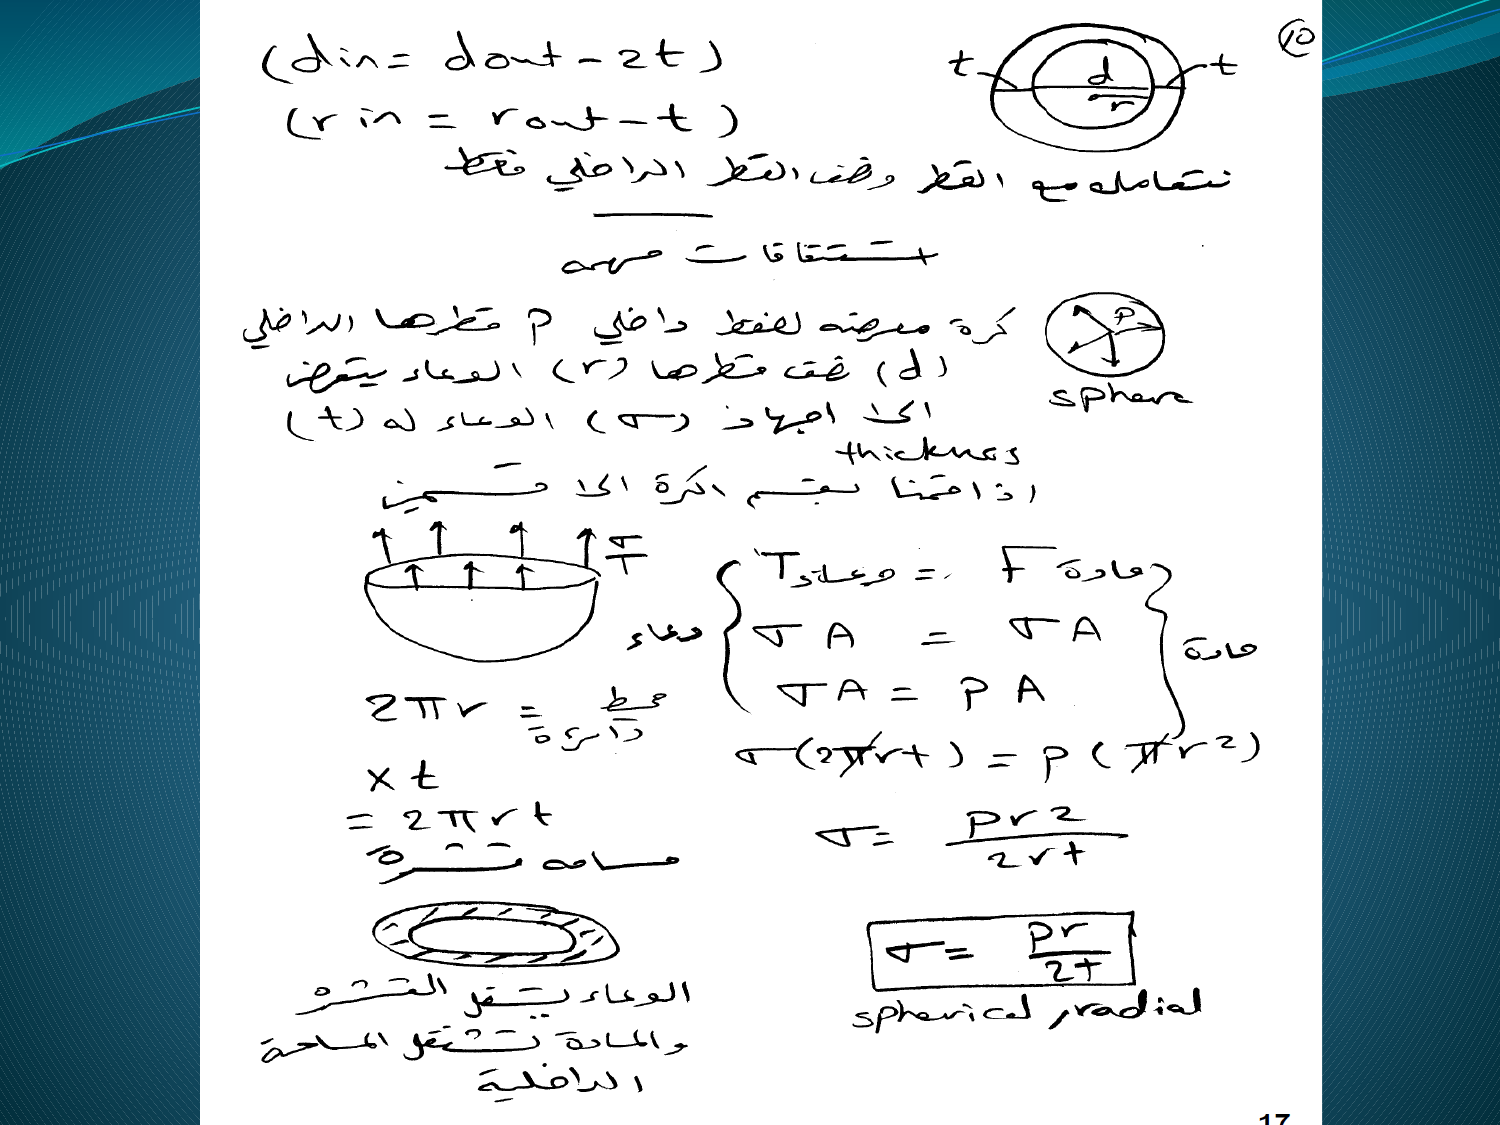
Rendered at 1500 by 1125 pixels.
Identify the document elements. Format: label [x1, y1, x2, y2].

picture [199, 0, 1323, 1125]
